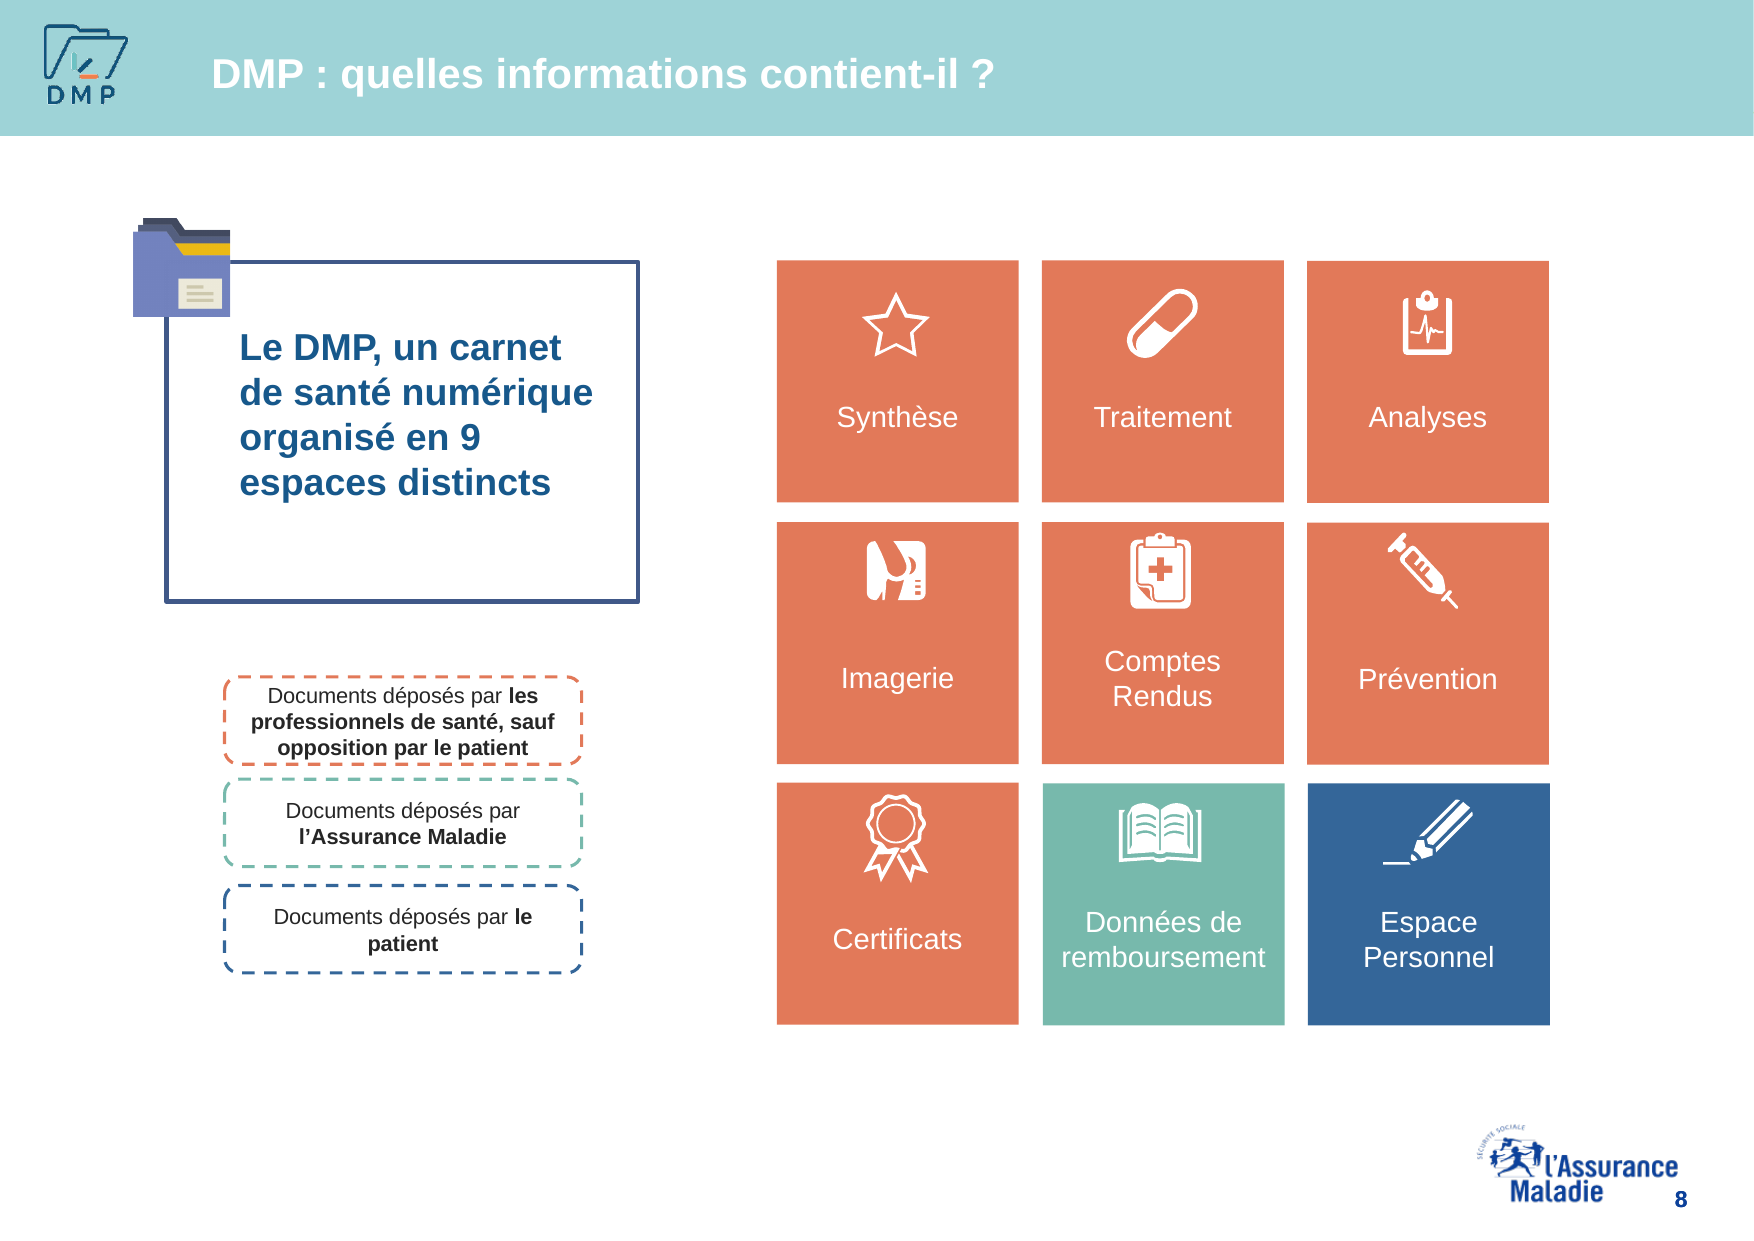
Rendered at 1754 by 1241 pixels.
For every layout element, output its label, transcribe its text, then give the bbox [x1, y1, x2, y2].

picture [132, 218, 232, 318]
picture [14, 17, 149, 113]
text_box [866, 541, 926, 601]
text_box Documents déposés par le patient [224, 885, 582, 973]
text_box DMP : quelles informations contient-il ? [194, 25, 1350, 118]
text_box Données de remboursement [1042, 783, 1285, 1026]
text_box Traitement [1041, 260, 1284, 503]
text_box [1382, 799, 1474, 865]
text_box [1130, 532, 1191, 609]
text_box Comptes Rendus [1041, 522, 1284, 765]
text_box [1384, 534, 1462, 607]
text_box [869, 300, 923, 352]
text_box Documents déposés par les professionnels de santé, sauf opposition par le patient [224, 676, 582, 765]
text_box Certificats [776, 782, 1019, 1025]
text_box Synthèse [776, 260, 1019, 503]
text_box Espace Personnel [1307, 783, 1550, 1026]
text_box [1118, 802, 1202, 863]
text_box Imagerie [776, 522, 1019, 765]
text_box [863, 794, 929, 884]
text_box Analyses [1307, 260, 1549, 503]
text_box [166, 262, 638, 602]
text_box Prévention [1307, 522, 1549, 765]
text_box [1402, 290, 1453, 356]
text_box Documents déposés par l’Assurance Maladie [224, 779, 582, 867]
text_box [1126, 288, 1198, 358]
picture [1467, 1116, 1682, 1211]
text_box [861, 291, 930, 357]
